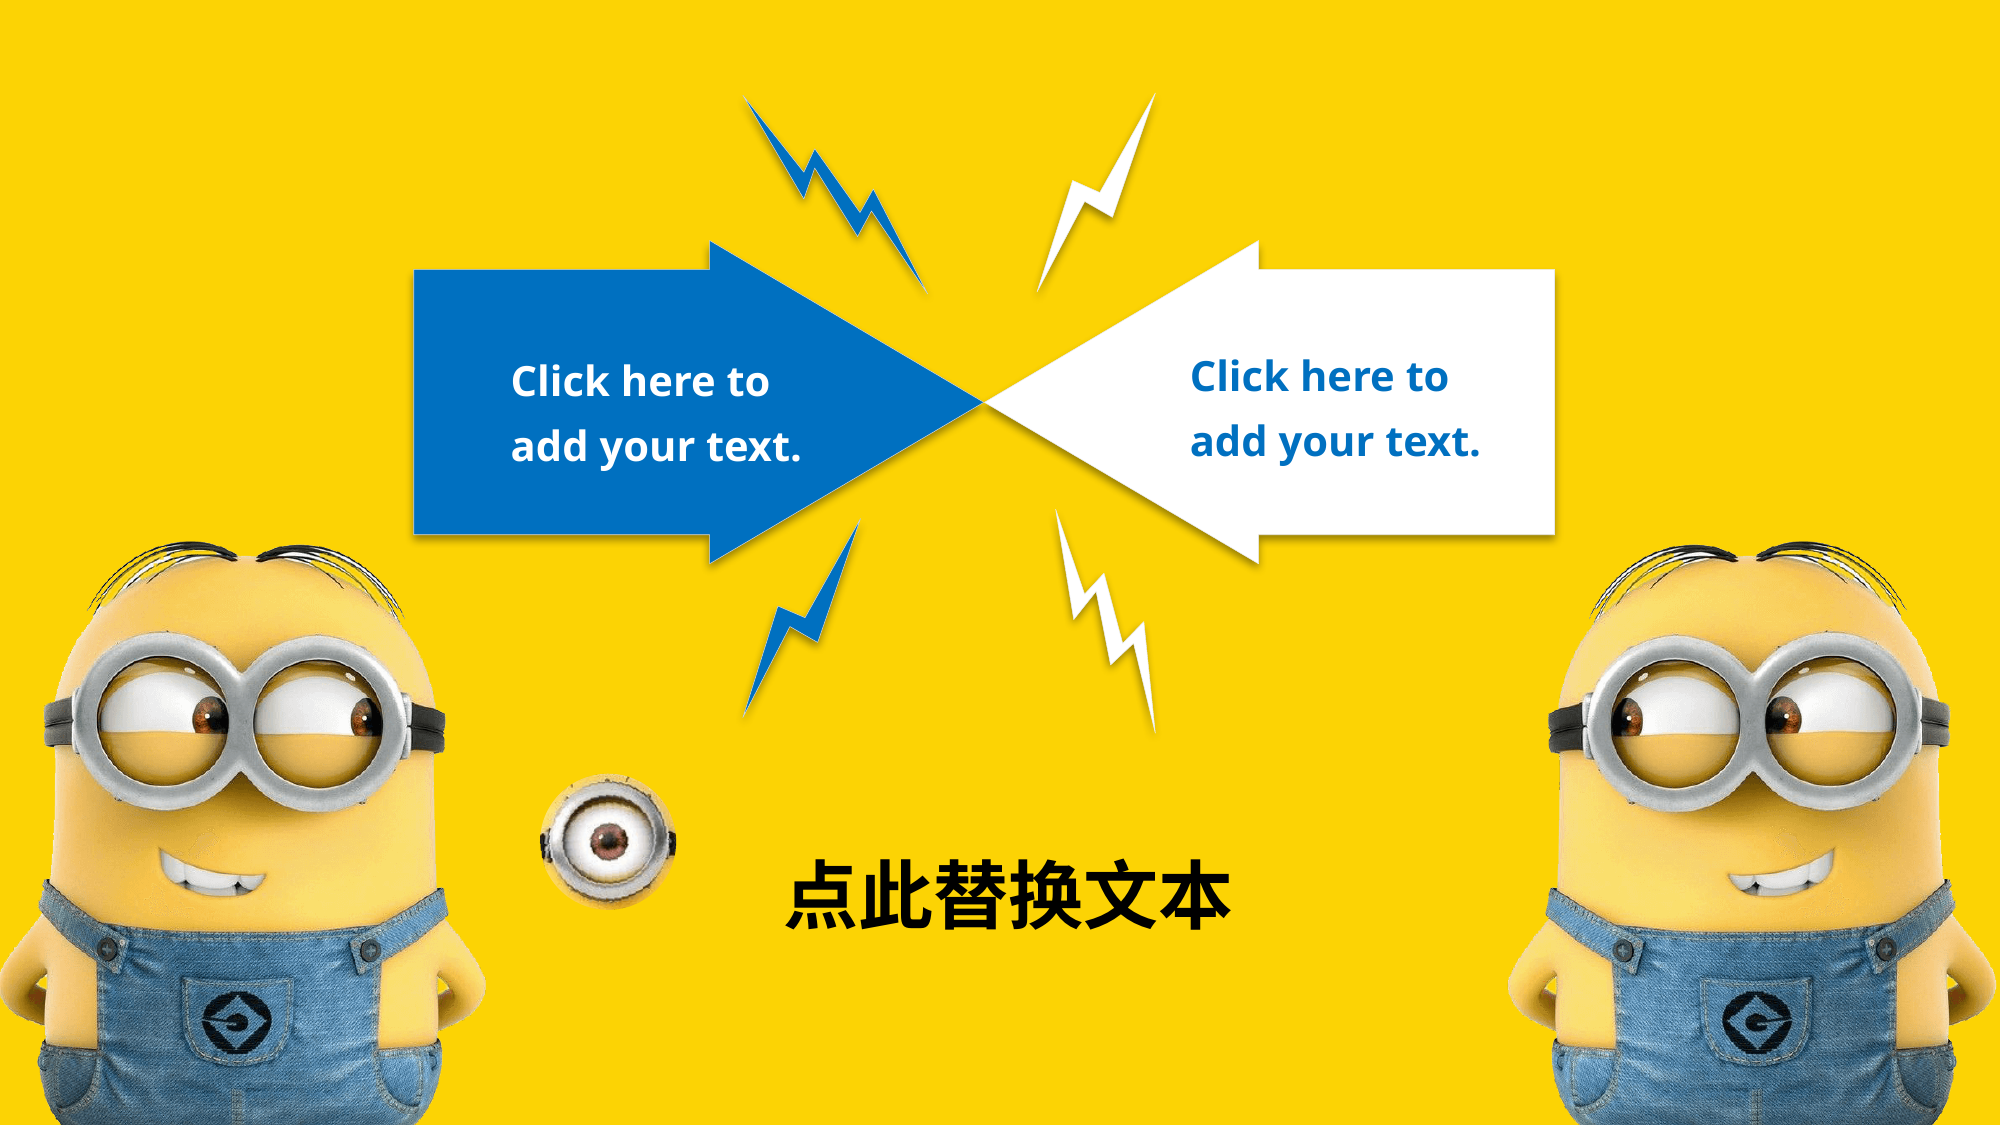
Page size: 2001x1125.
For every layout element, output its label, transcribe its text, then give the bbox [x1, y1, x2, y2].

picture [540, 773, 677, 910]
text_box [742, 92, 1156, 734]
text_box Click here to add your text. [495, 332, 742, 478]
text_box Click here to add your text. [1175, 327, 1498, 473]
picture [1497, 510, 2000, 1125]
picture [0, 510, 496, 1125]
text_box 点此替换文本 [625, 840, 1392, 946]
text_box [413, 240, 742, 564]
text_box [1156, 240, 1555, 564]
